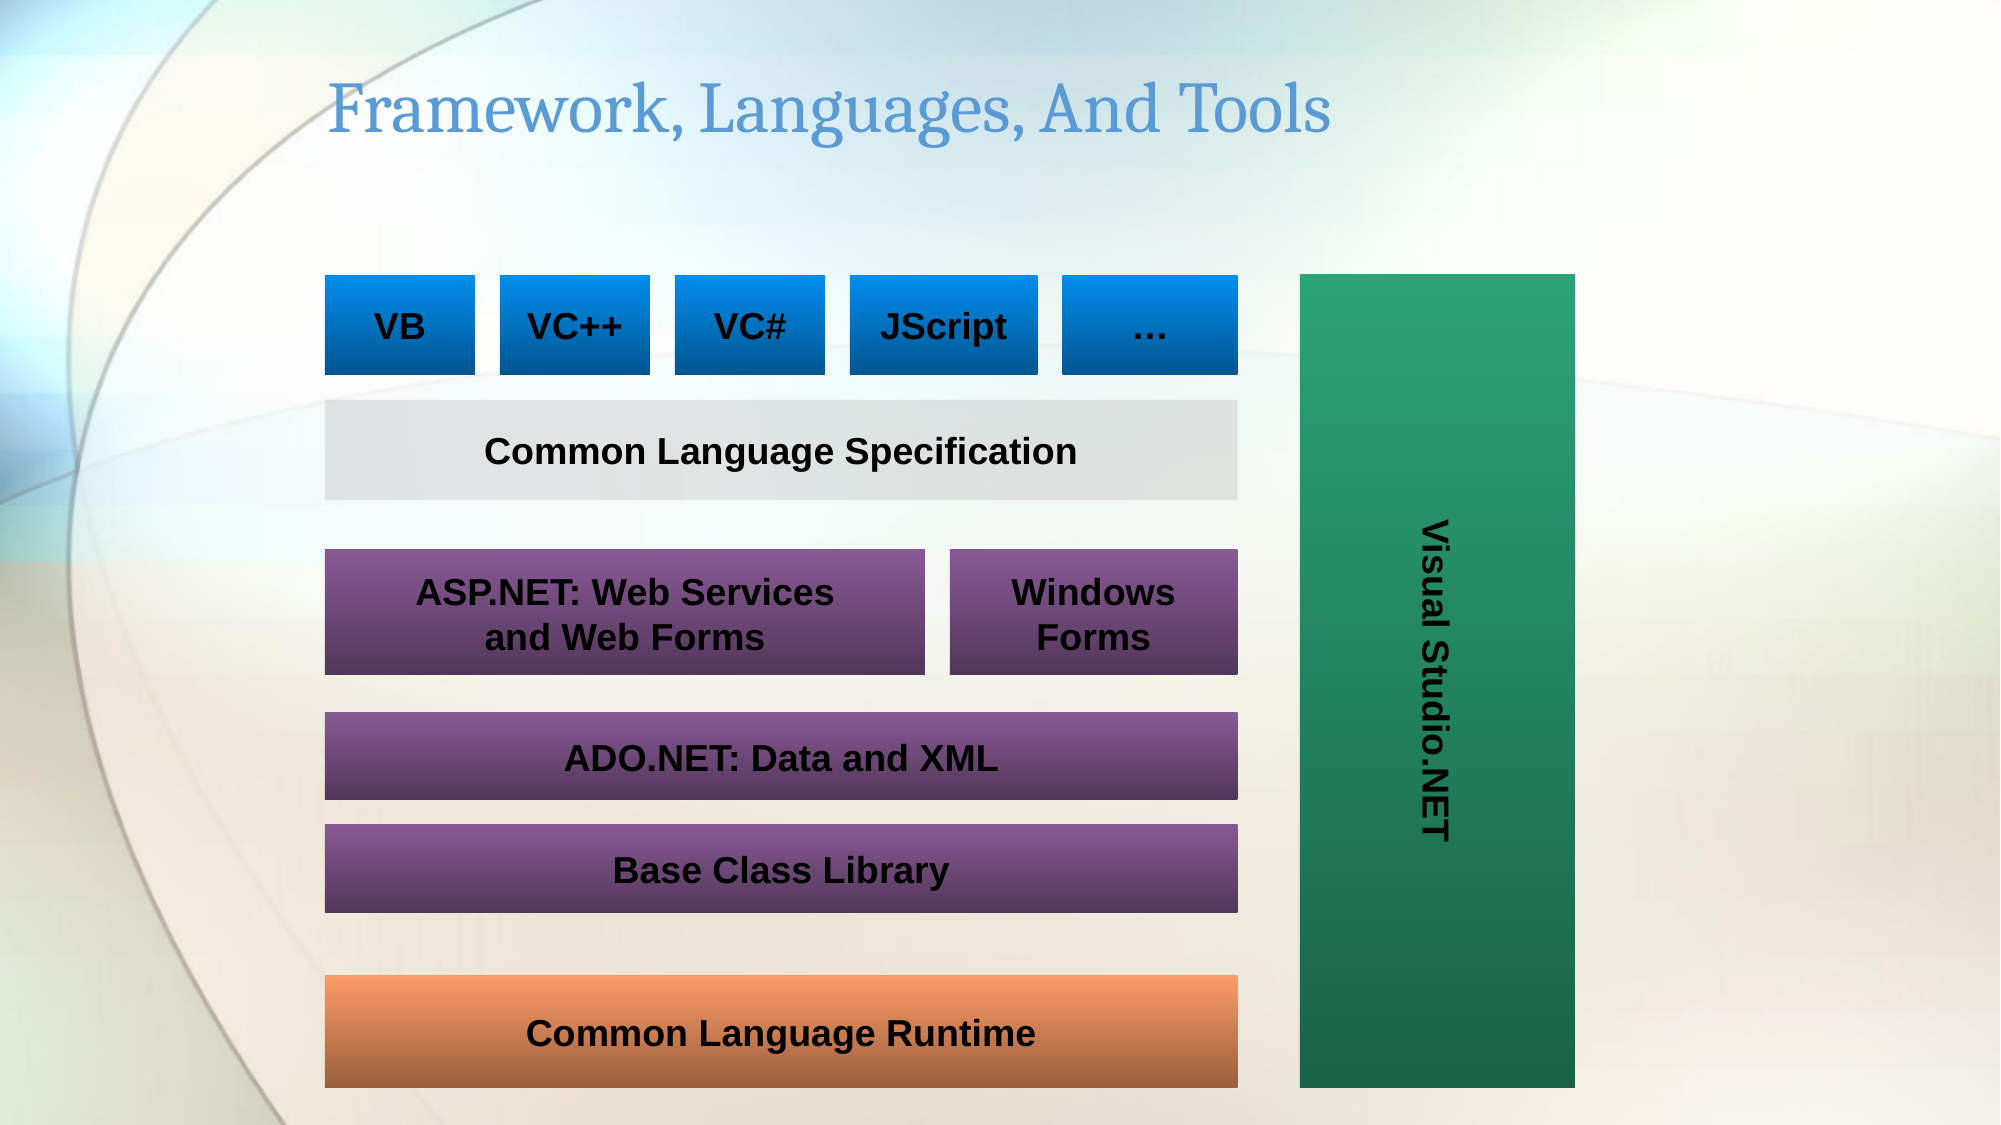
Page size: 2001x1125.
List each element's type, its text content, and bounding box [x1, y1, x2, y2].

text_box Windows Forms [949, 549, 1238, 675]
text_box VC++ [499, 275, 650, 375]
text_box … [1062, 275, 1238, 375]
text_box VB [324, 275, 475, 375]
text_box ADO.NET: Data and XML [324, 712, 1238, 800]
text_box Base Class Library [324, 824, 1238, 913]
text_box ASP.NET: Web Services and Web Forms [324, 549, 925, 675]
picture [0, 0, 2001, 1125]
text_box JScript [849, 275, 1038, 375]
text_box VC# [674, 275, 825, 375]
text_box Common Language Specification [324, 399, 1238, 500]
text_box Visual Studio.NET [1299, 274, 1575, 1088]
title Framework, Languages, And Tools [312, 2, 1719, 206]
text_box Common Language Runtime [324, 975, 1238, 1088]
